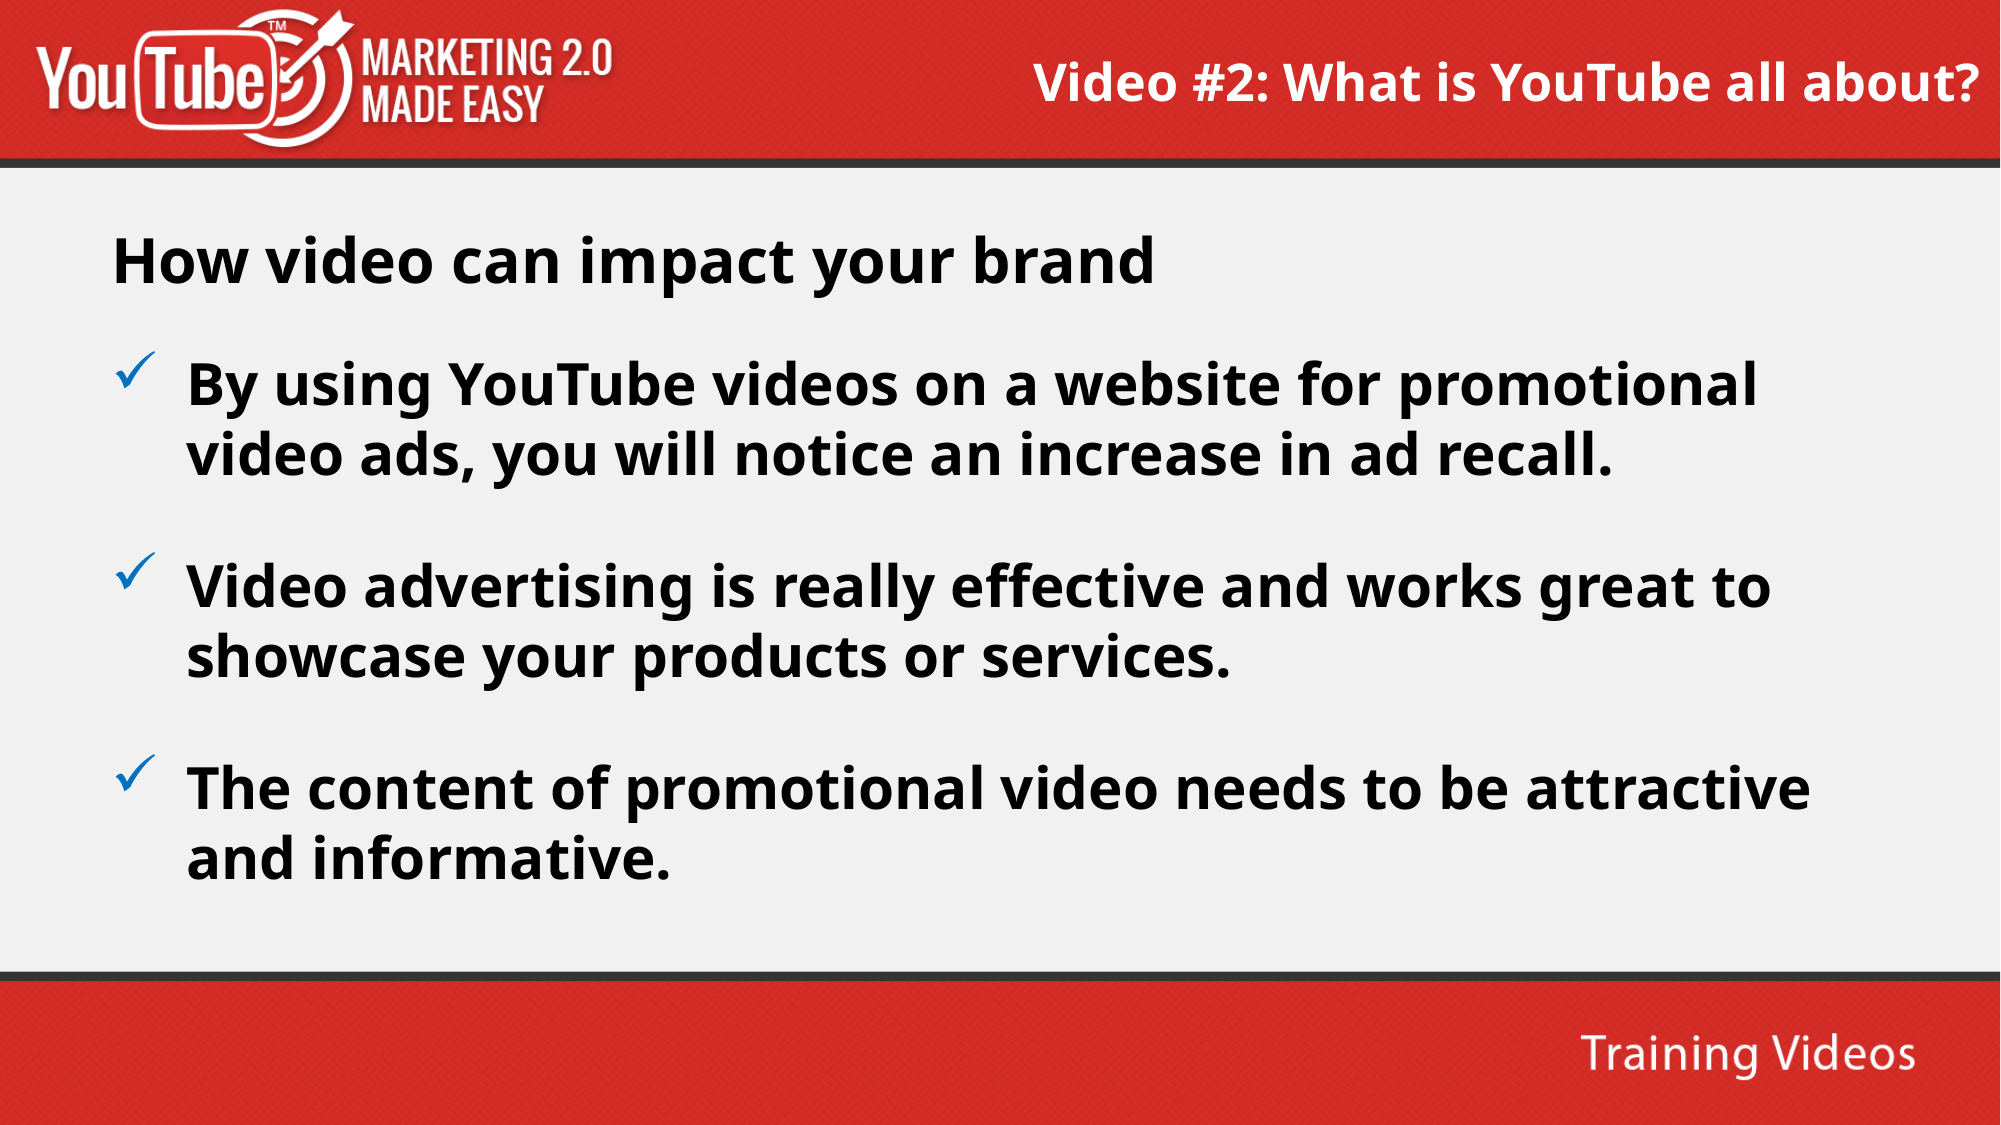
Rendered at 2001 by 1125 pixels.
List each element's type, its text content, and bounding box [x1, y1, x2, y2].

text_box The content of promotional video needs to be attractive and informative. [96, 743, 1894, 899]
text_box Video advertising is really effective and works great to showcase your products or services. [96, 541, 1894, 697]
text_box By using YouTube videos on a website for promotional video ads, you will notice an increase in ad recall. [96, 339, 1851, 495]
picture [0, 0, 2001, 1125]
text_box How video can impact your brand [96, 213, 1934, 304]
text_box Video #2: What is YouTube all about? [916, 41, 1996, 119]
